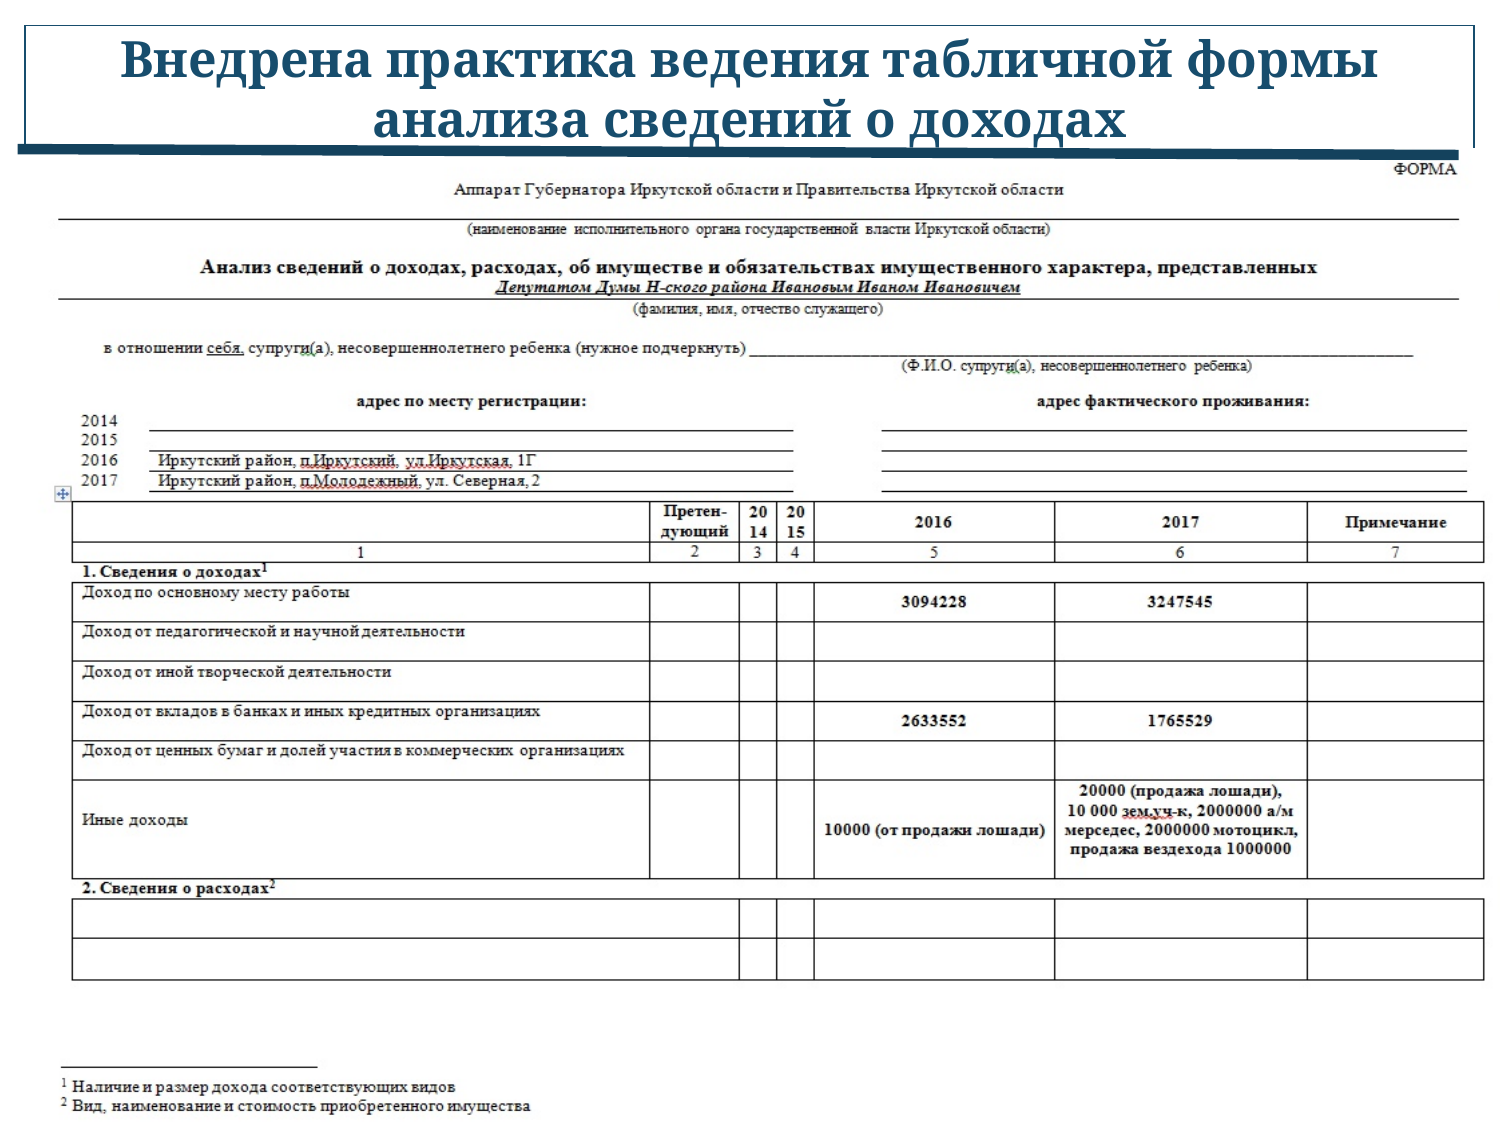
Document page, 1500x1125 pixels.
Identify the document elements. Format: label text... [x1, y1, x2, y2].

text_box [17, 148, 1459, 156]
picture [17, 148, 1500, 1125]
title Внедрена практика ведения табличной формы анализа сведений о доходах [49, 30, 1450, 146]
